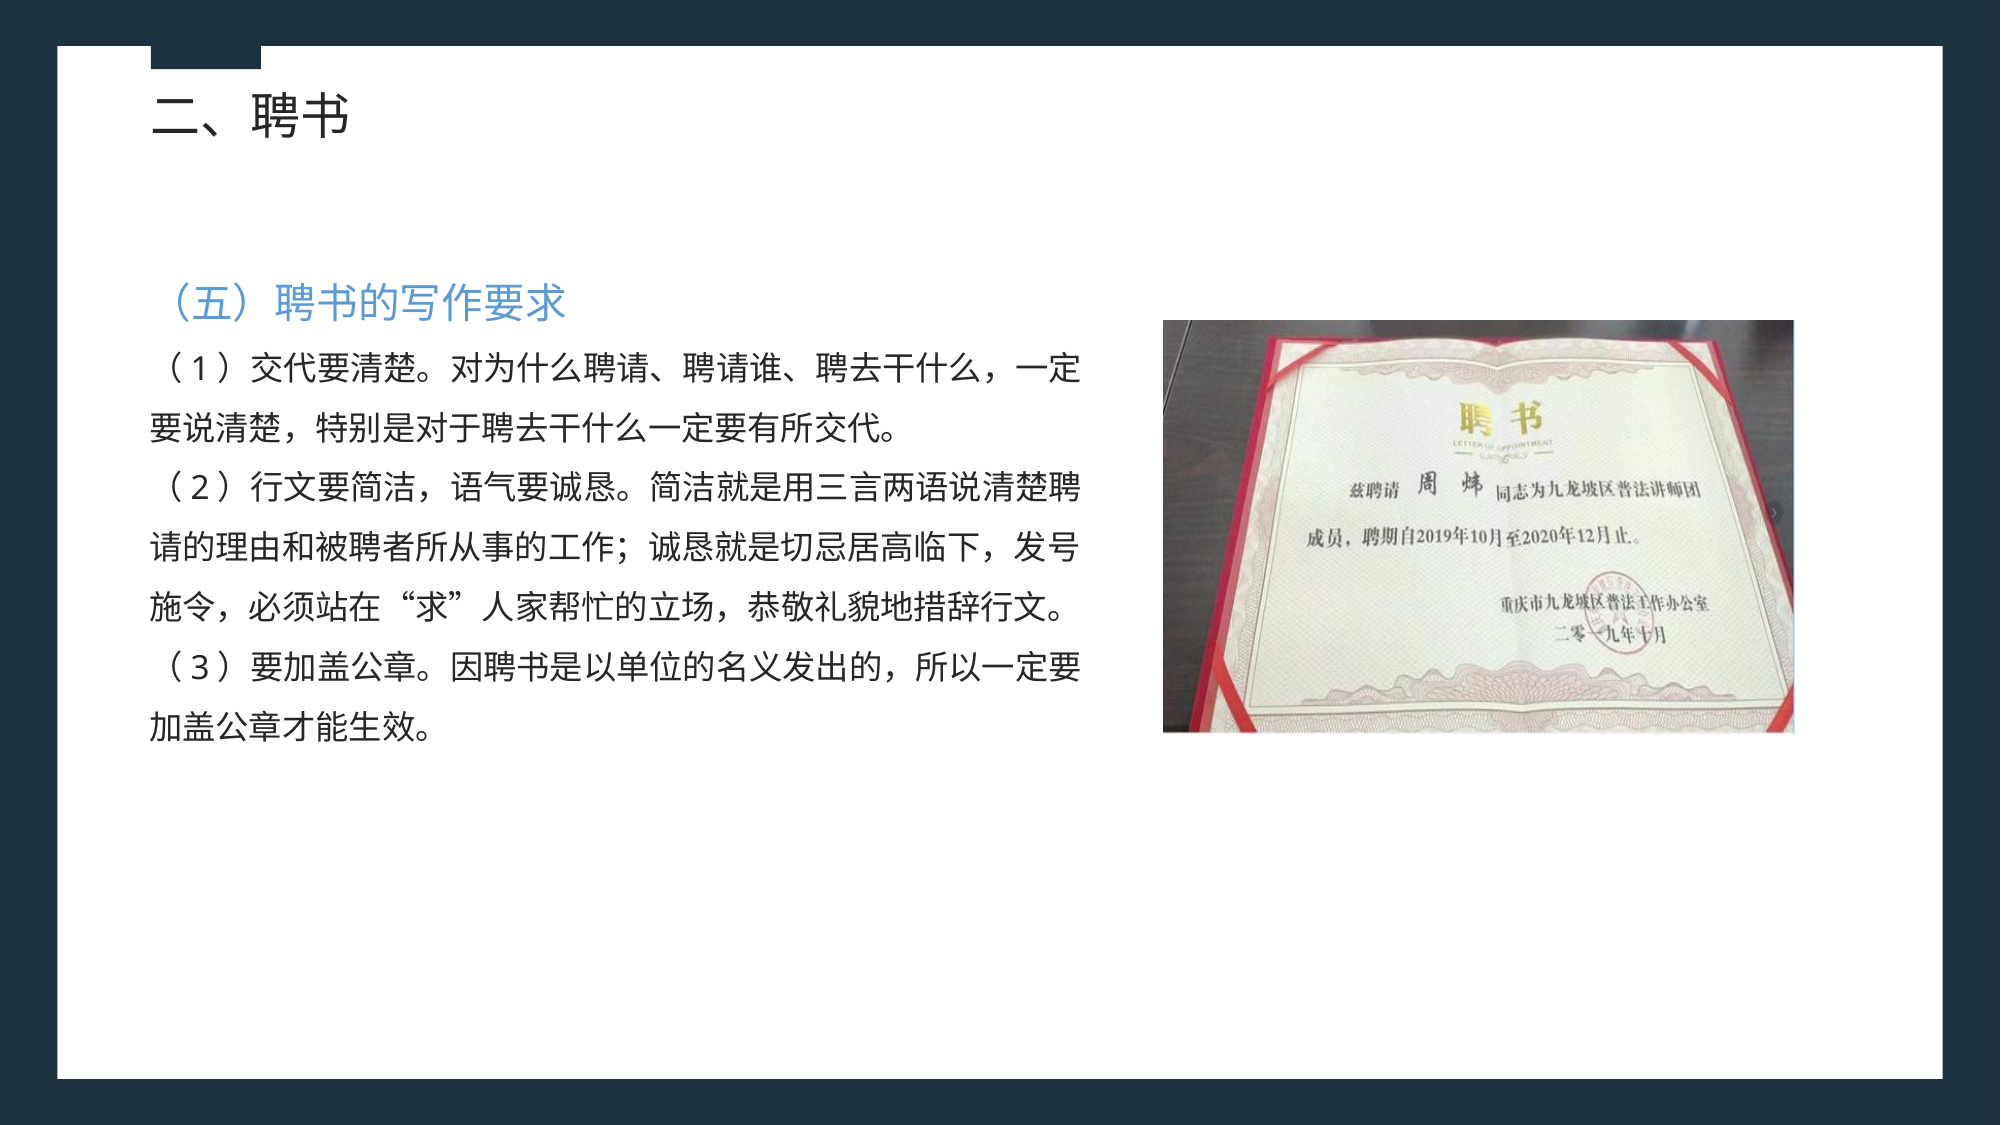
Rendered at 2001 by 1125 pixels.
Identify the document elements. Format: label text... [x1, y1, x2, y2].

text_box 二、聘书 [150, 77, 622, 153]
picture [1162, 320, 1795, 734]
text_box （五）聘书的写作要求 （1）交代要清楚。对为什么聘请、聘请谁、聘去干什么，一定要说清楚，特别是对于聘去干什么一定要有所交代。 （2）行文要简洁，语气要诚恳。简洁就是用三言两语说清楚聘请的理由和被聘者所从事的工作；诚恳就是切忌居高临下，发号施令，必须站在“求”人家帮忙的立场，恭敬礼貌地措辞行文。 （3）要加盖公章。因聘书是以单位的名义发出的，所以一定要加盖公章才能生效。 [134, 244, 1121, 754]
